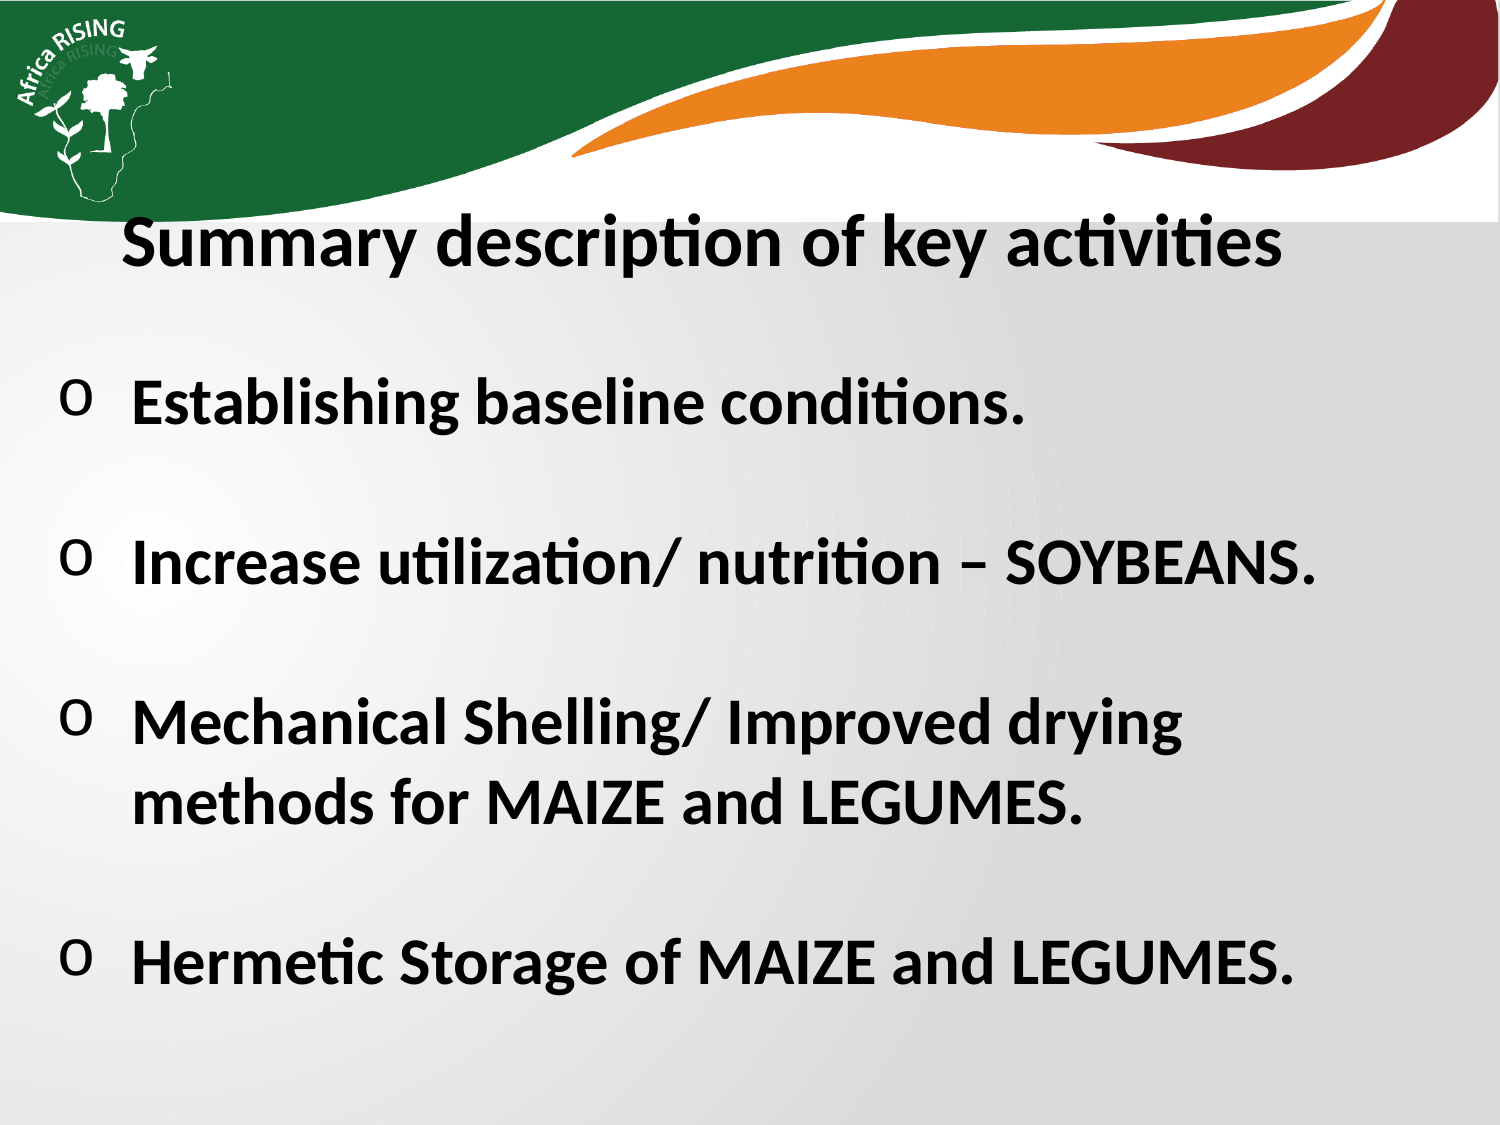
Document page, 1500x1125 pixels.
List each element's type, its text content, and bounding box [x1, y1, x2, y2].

text_box Establishing baseline conditions. Increase utilization/ nutrition – SOYBEANS. Mechanical Shelling/ Improved drying methods for MAIZE and LEGUMES. Hermetic Storage of MAIZE and LEGUMES. [41, 350, 1447, 1005]
list Summary description of key activities [87, 184, 1363, 291]
picture [0, 0, 1499, 222]
